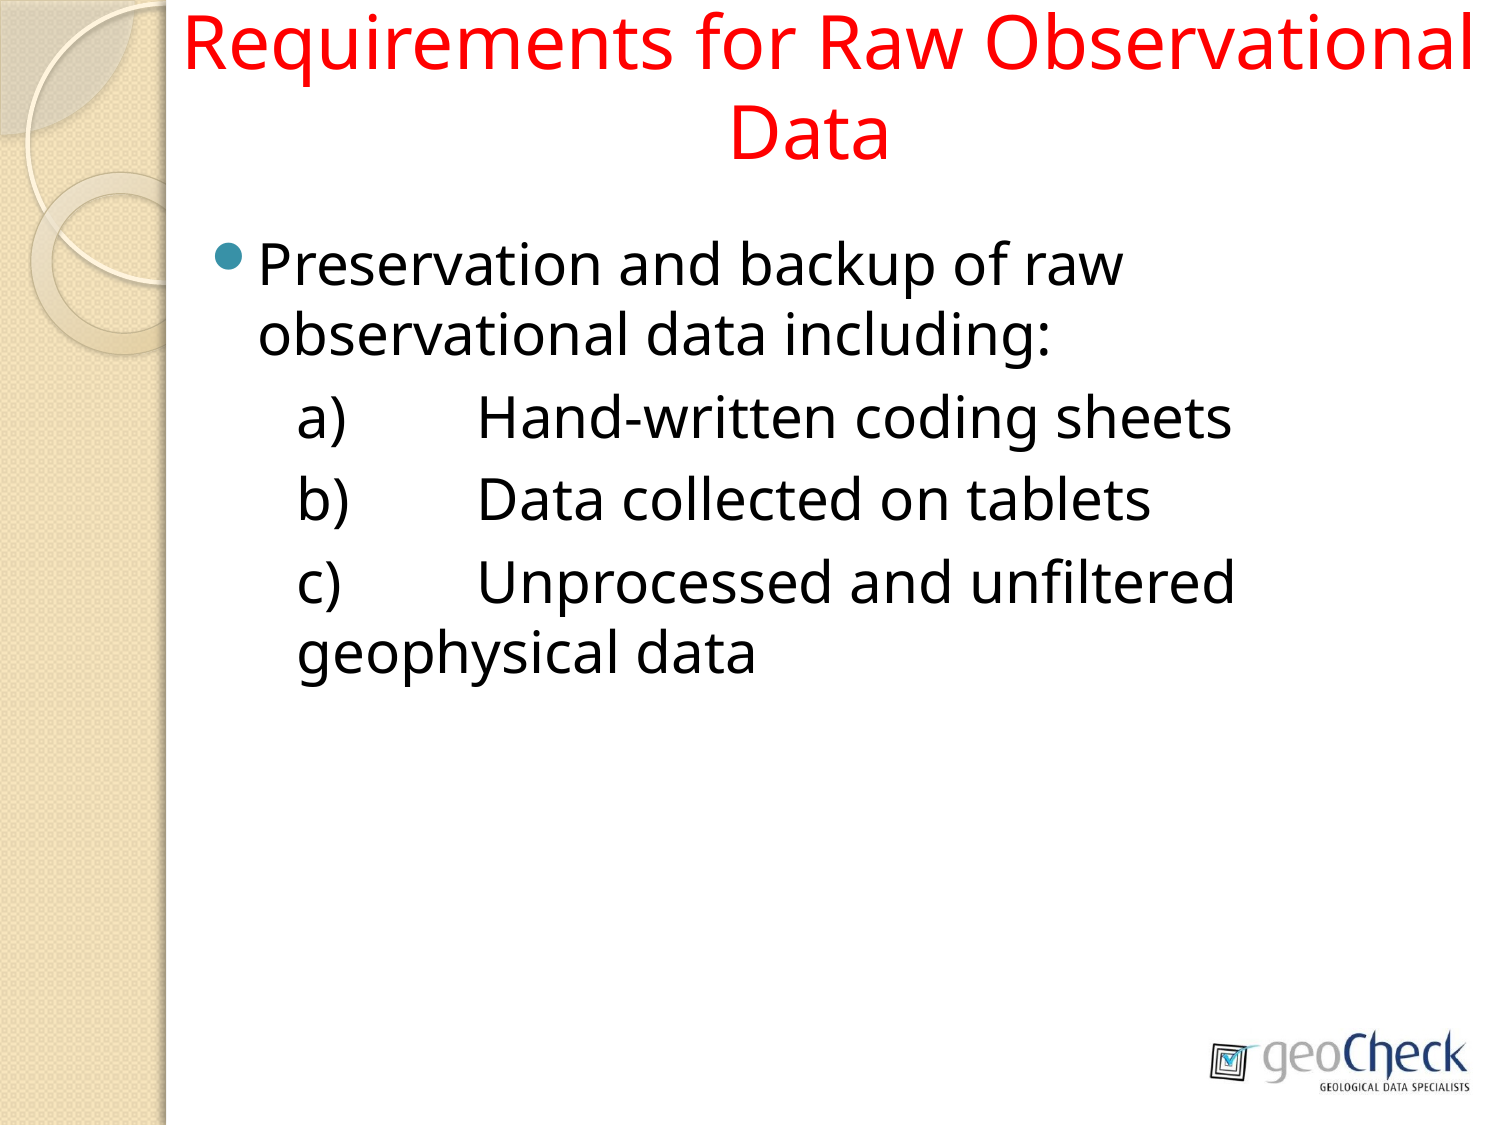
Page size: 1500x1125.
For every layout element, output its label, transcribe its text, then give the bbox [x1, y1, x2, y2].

picture [1198, 1028, 1480, 1102]
title Requirements for Raw Observational Data [159, 19, 1500, 149]
list Preservation and backup of raw observational data including: a) Hand-written coding sheets b) Data collected on tablets c) Unprocessed and unfiltered geophysical data [183, 219, 1500, 858]
